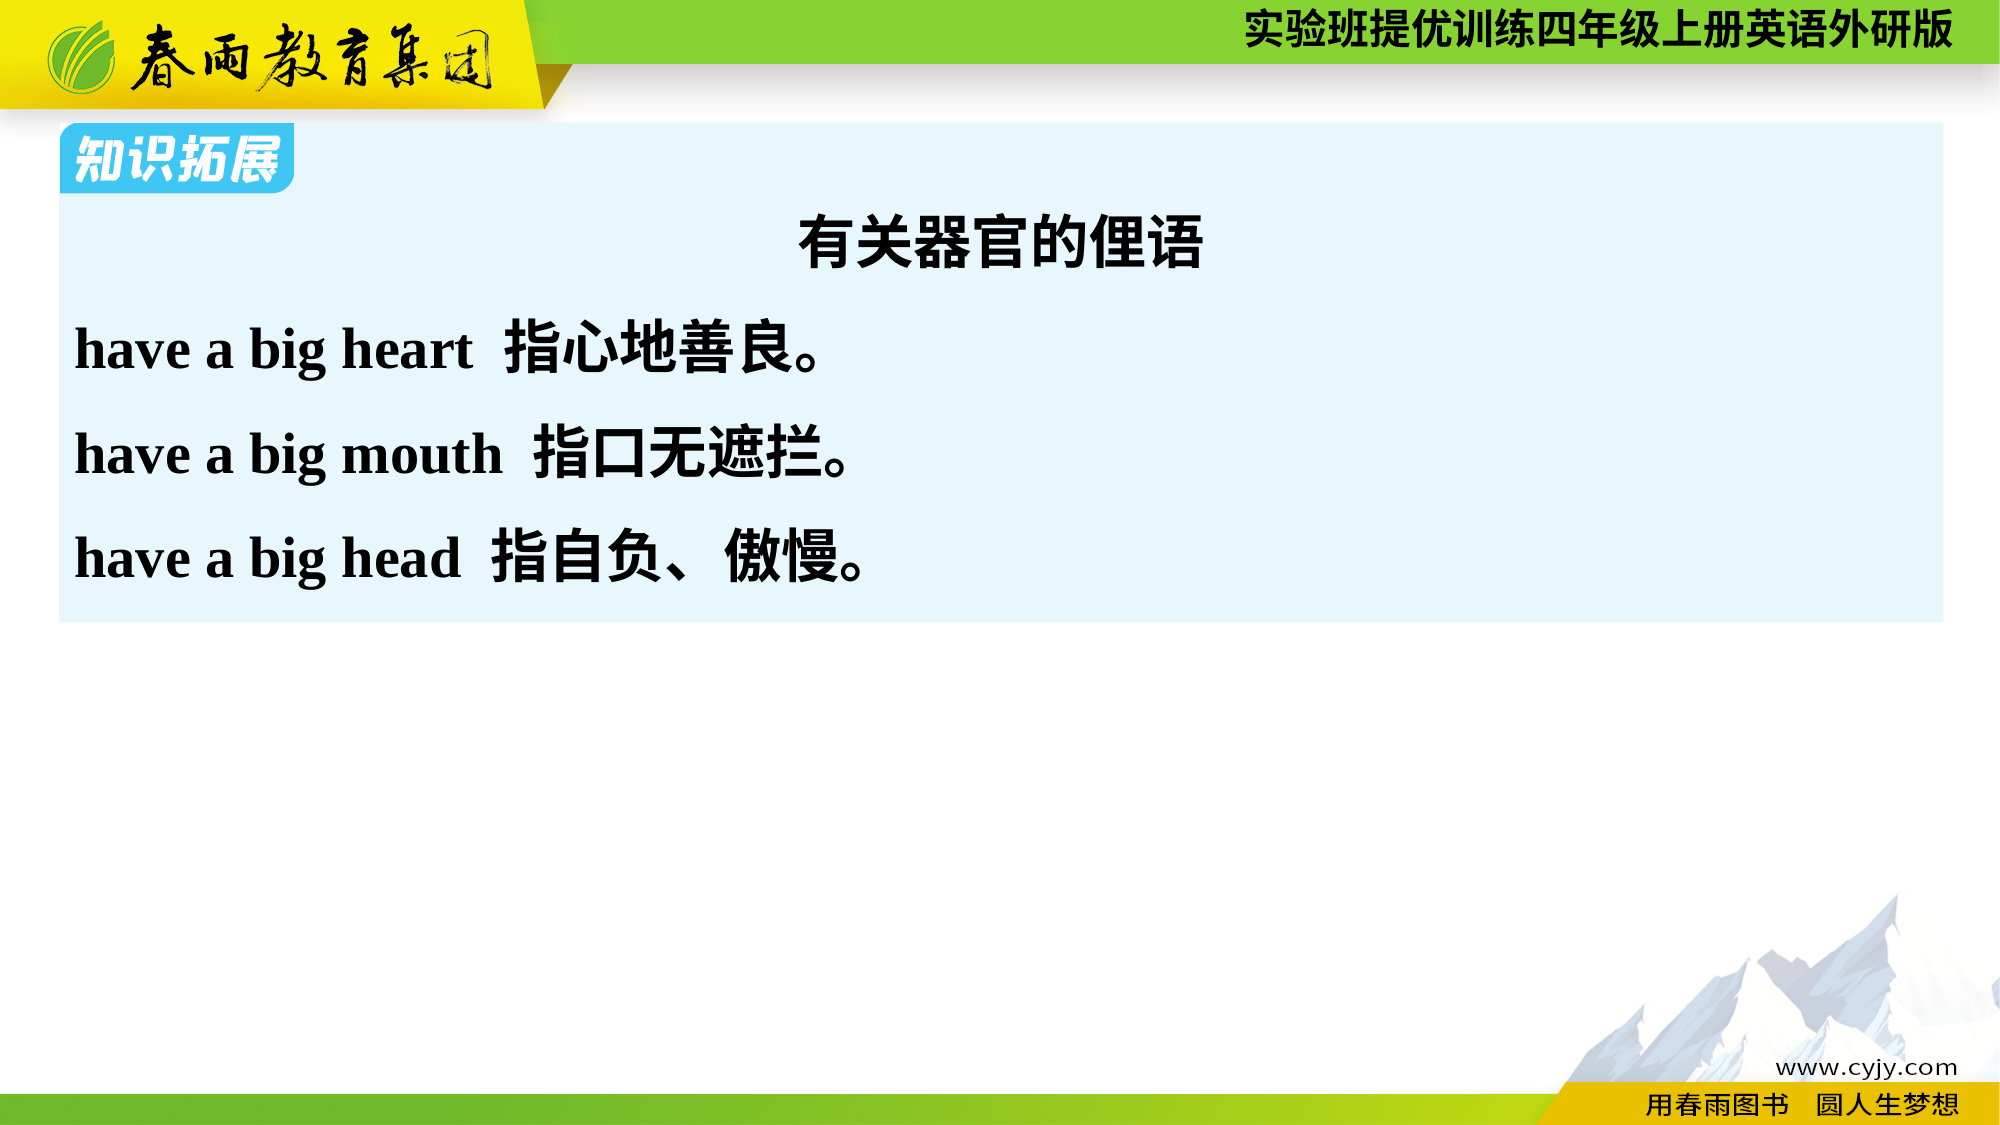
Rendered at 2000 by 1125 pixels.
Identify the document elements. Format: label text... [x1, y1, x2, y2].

picture [0, 0, 2000, 1125]
list 有关器官的俚语 have a big heart 指心地善良。 have a big mouth 指口无遮拦。 have a big head 指自负、傲慢。 [59, 122, 1944, 623]
